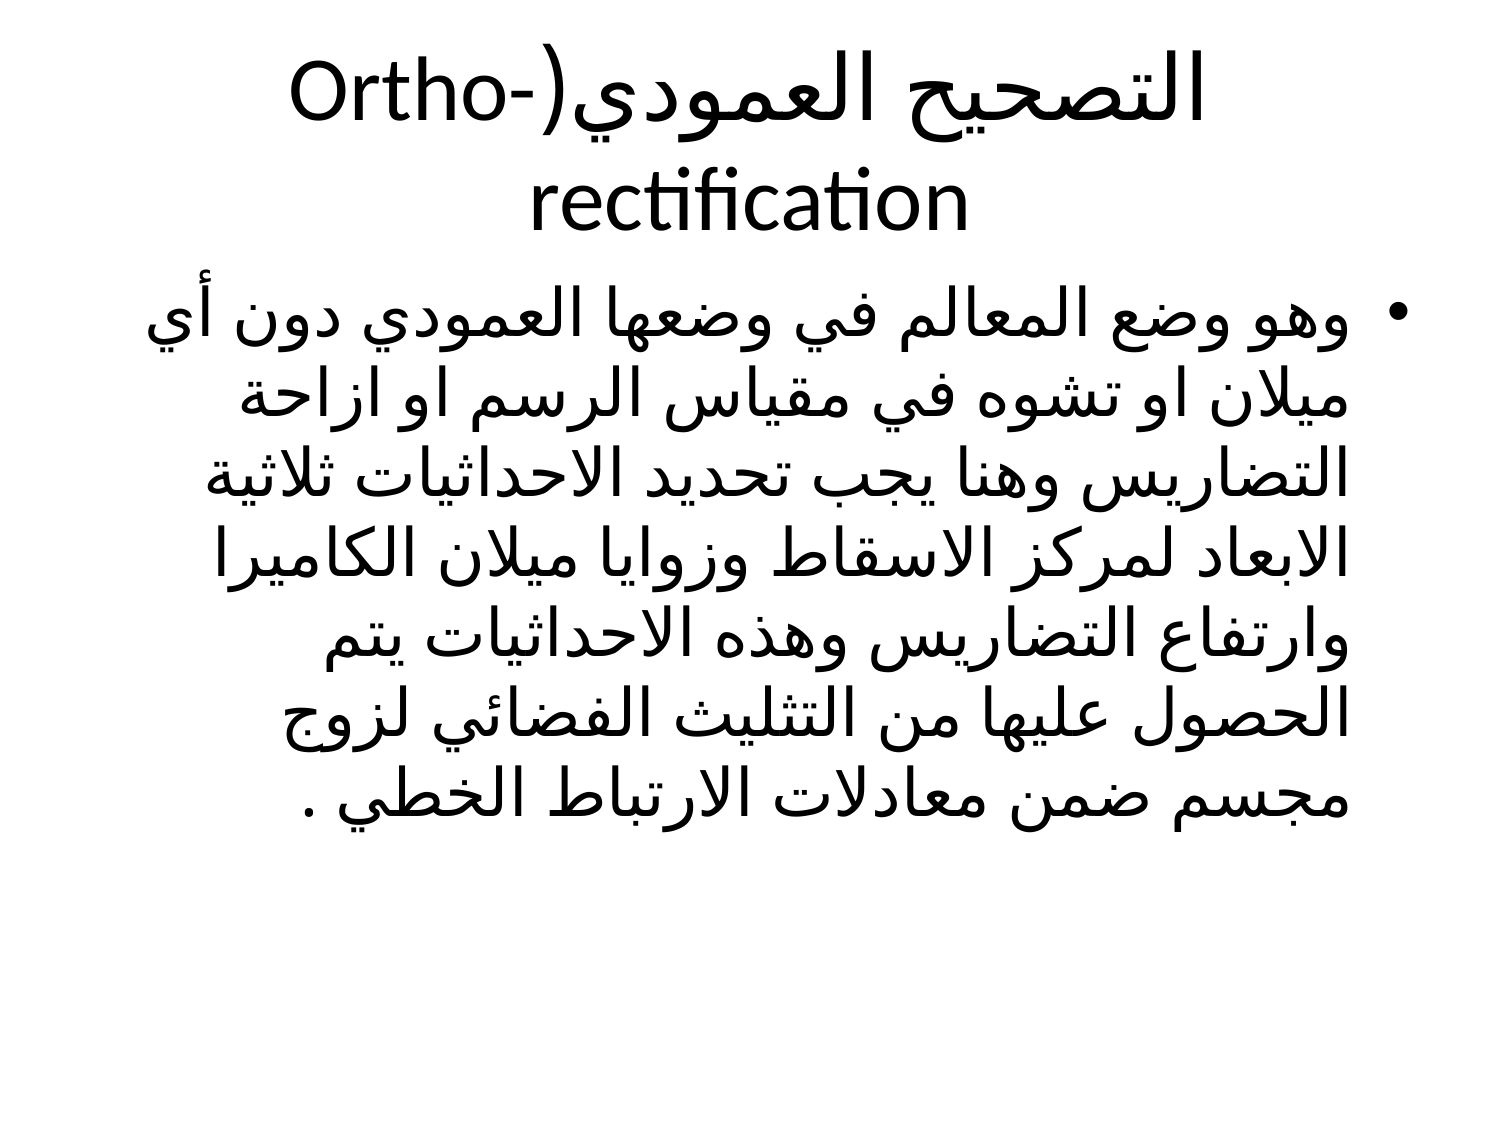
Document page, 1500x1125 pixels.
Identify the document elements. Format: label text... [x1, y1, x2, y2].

title التصحيح العمودي(Ortho-rectification [75, 45, 1425, 233]
list وهو وضع المعالم في وضعها العمودي دون أي ميلان او تشوه في مقياس الرسم او ازاحة التضاريس وهنا يجب تحديد الاحداثيات ثلاثية الابعاد لمركز الاسقاط وزوايا ميلان الكاميرا وارتفاع التضاريس وهذه الاحداثيات يتم الحصول عليها من التثليث الفضائي لزوج مجسم ضمن معادلات الارتباط الخطي . [75, 262, 1425, 1005]
